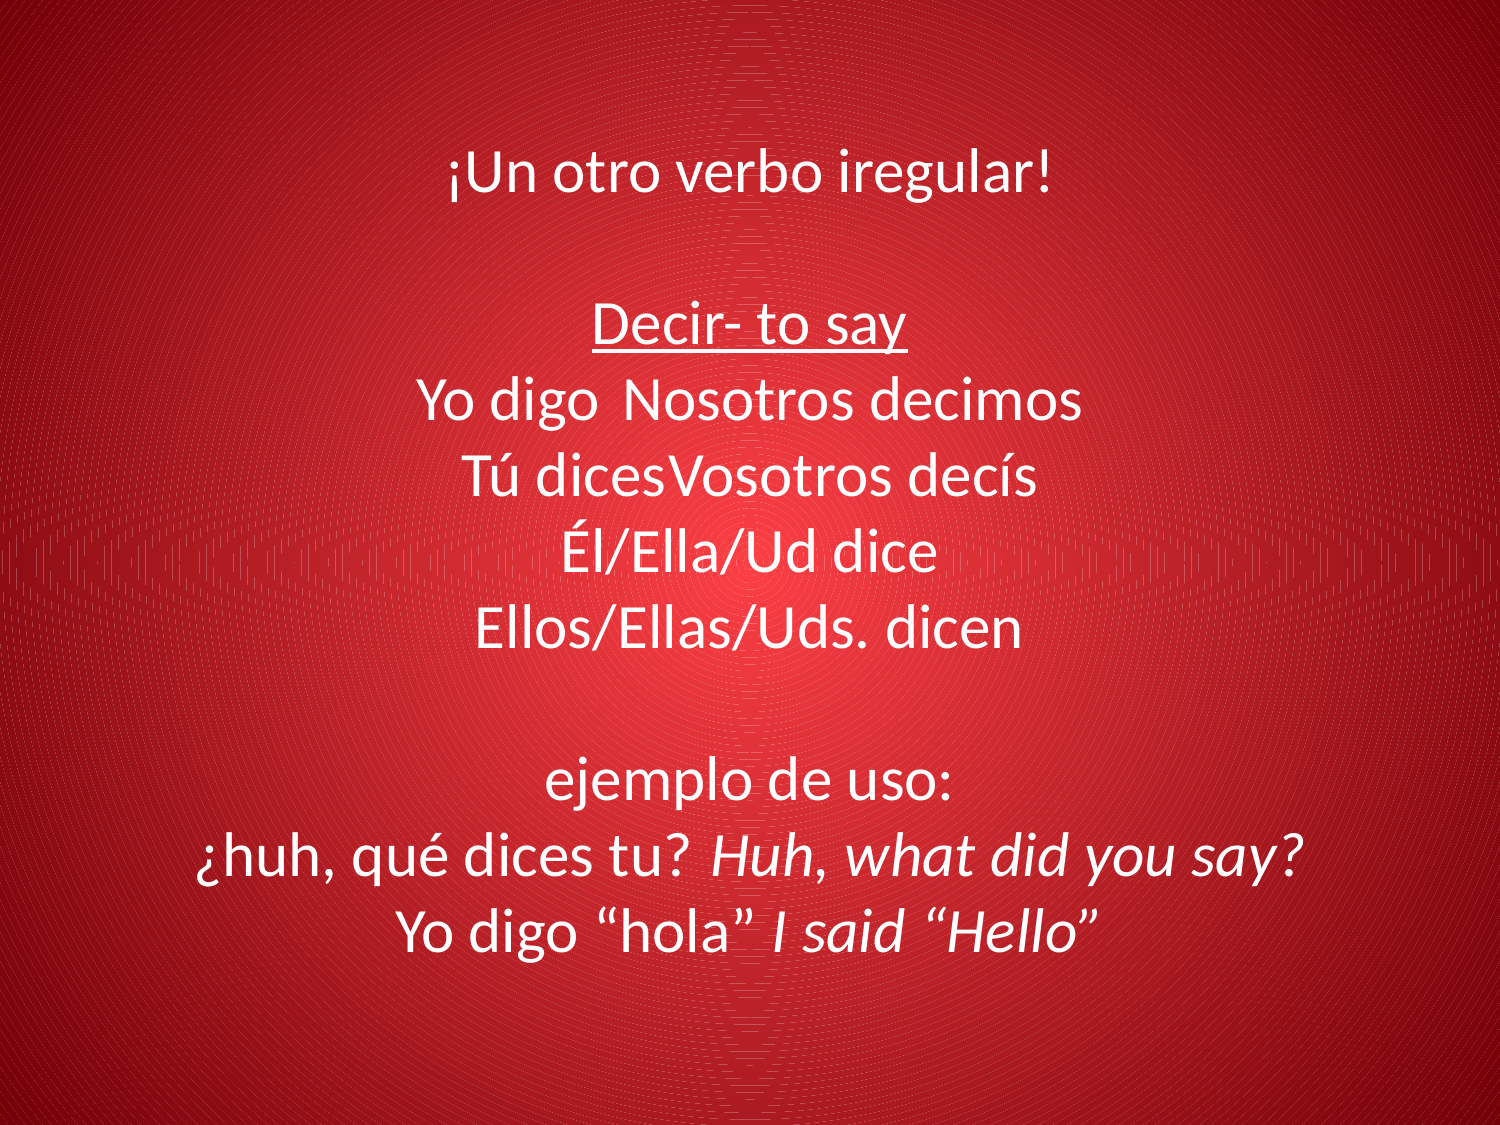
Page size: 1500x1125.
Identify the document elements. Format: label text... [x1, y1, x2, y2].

title ¡Un otro verbo iregular! Decir- to say Yo digo Nosotros decimos Tú dices Vosotros decís Él/Ella/Ud dice Ellos/Ellas/Uds. dicen ejemplo de uso: ¿huh, qué dices tu? Huh, what did you say? Yo digo “hola” I said “Hello” [0, 45, 1500, 1125]
